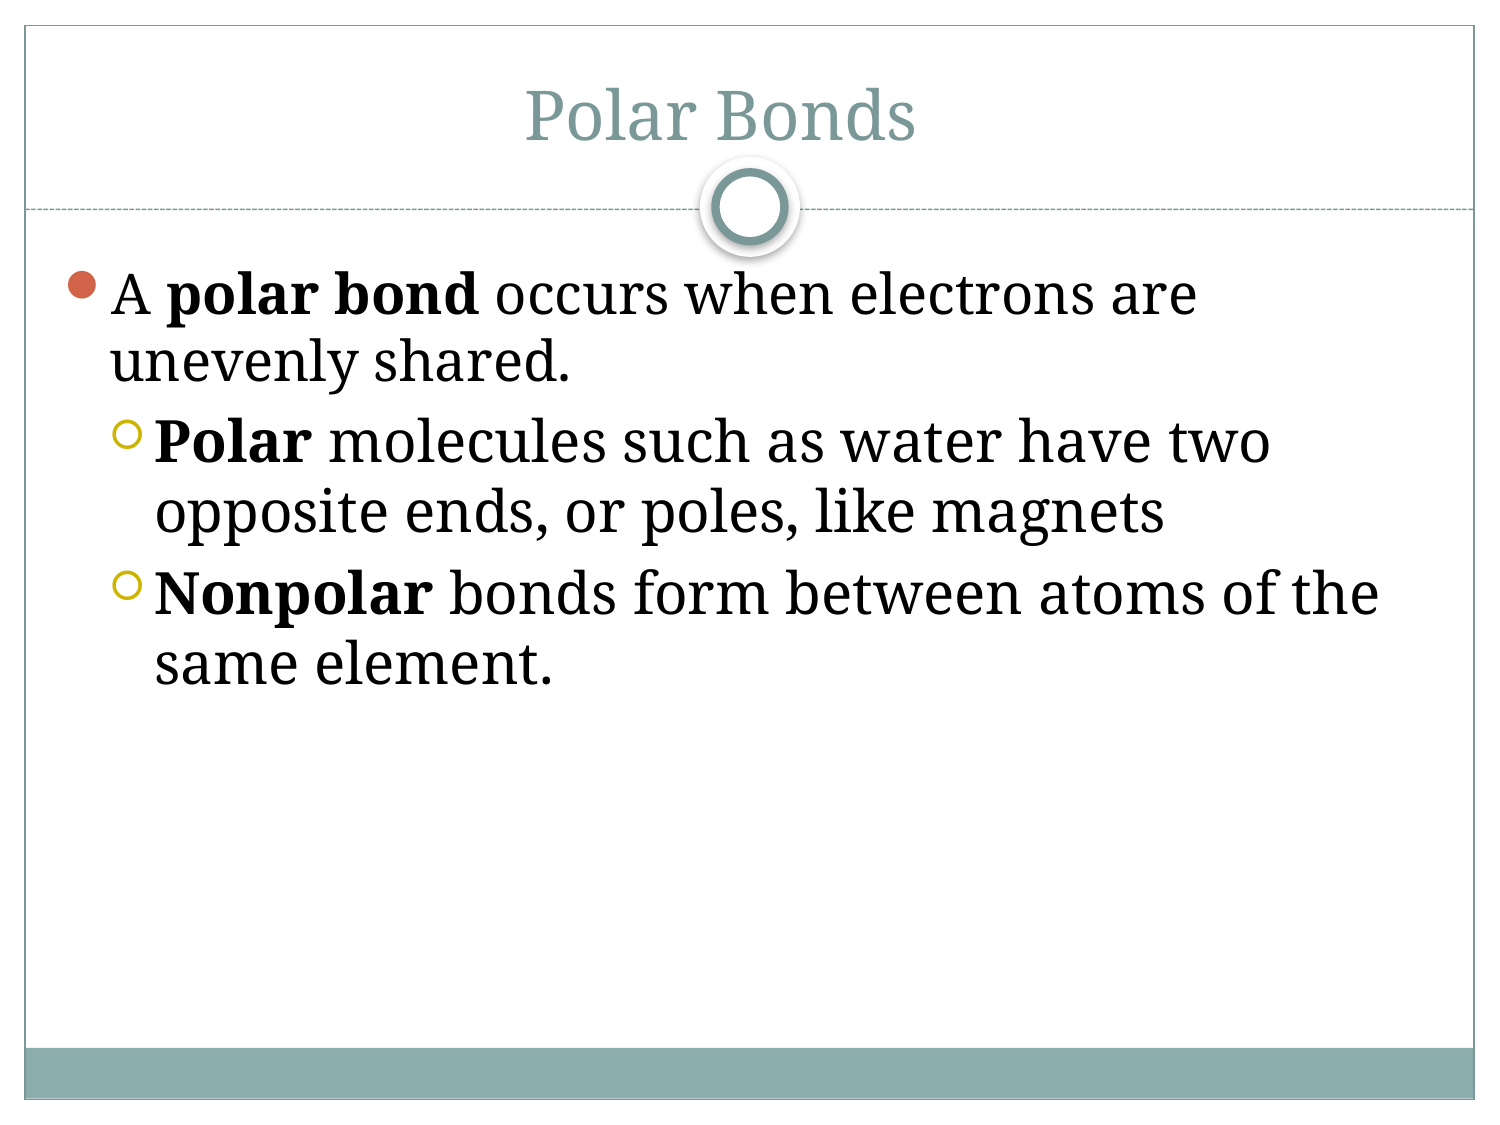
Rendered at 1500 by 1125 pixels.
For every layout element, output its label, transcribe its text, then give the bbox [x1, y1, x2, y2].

list A polar bond occurs when electrons are unevenly shared. Polar molecules such as water have two opposite ends, or poles, like magnets Nonpolar bonds form between atoms of the same element. [49, 250, 1445, 1001]
title Polar Bonds [49, 37, 1450, 162]
